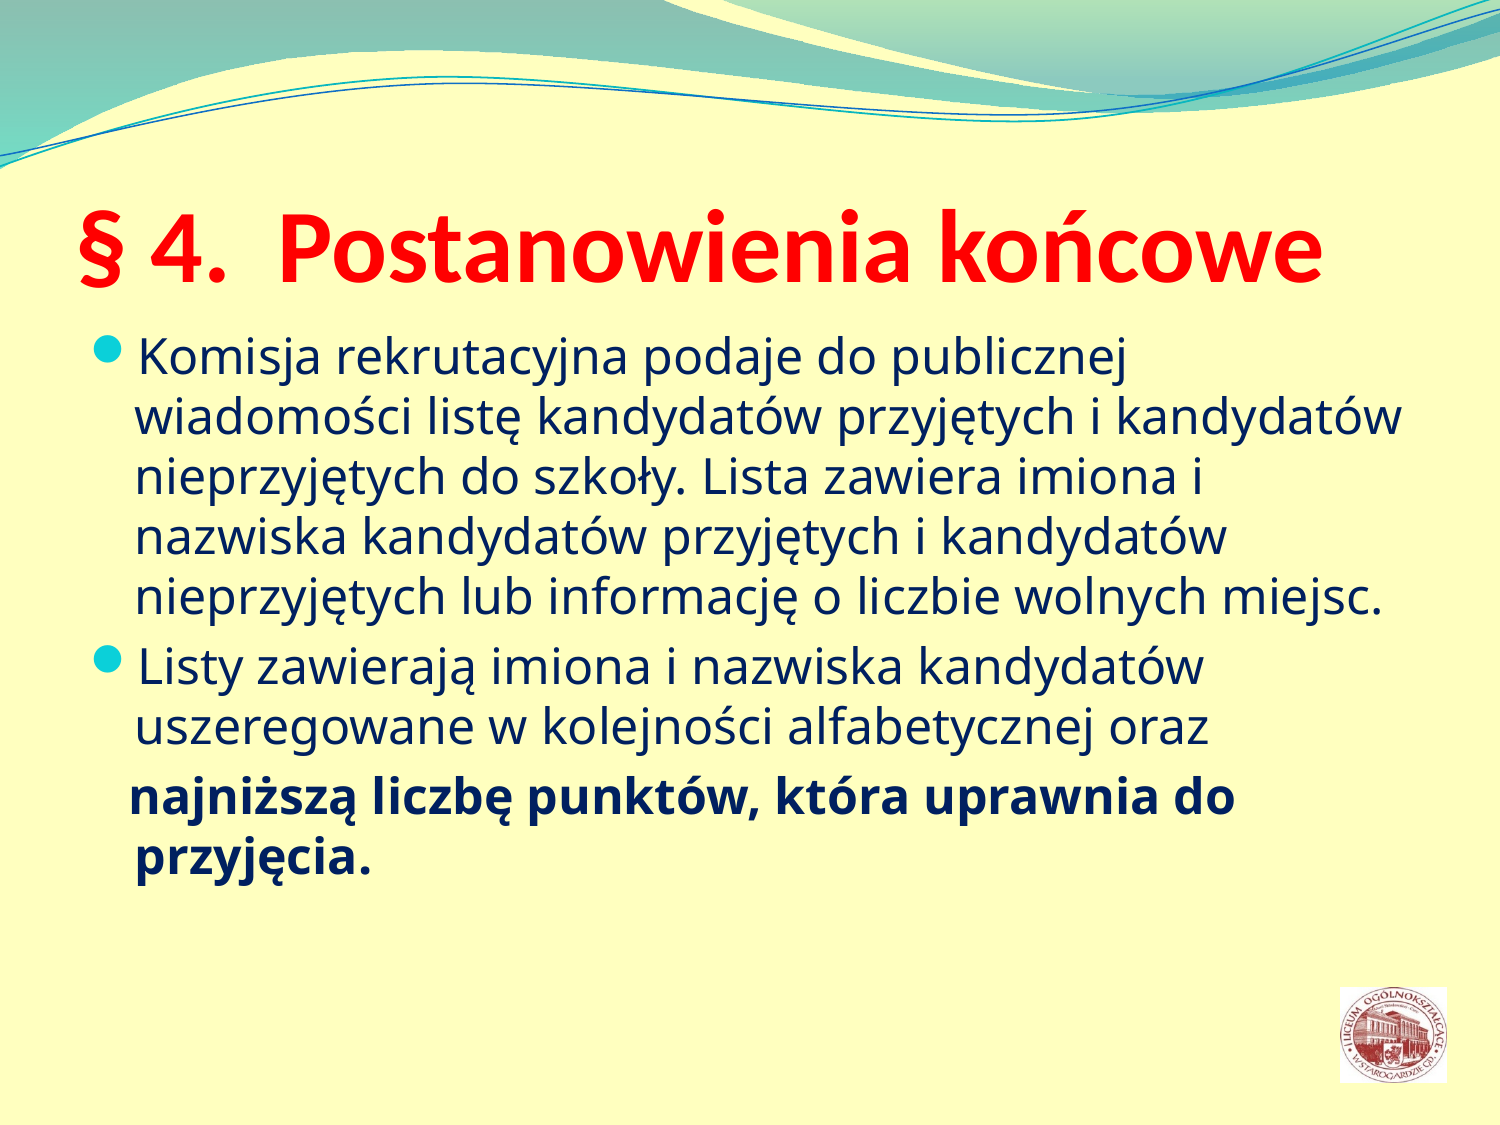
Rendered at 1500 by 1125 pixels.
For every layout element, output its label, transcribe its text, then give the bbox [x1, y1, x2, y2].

list Komisja rekrutacyjna podaje do publicznej wiadomości listę kandydatów przyjętych i kandydatów nieprzyjętych do szkoły. Lista zawiera imiona i nazwiska kandydatów przyjętych i kandydatów nieprzyjętych lub informację o liczbie wolnych miejsc. Listy zawierają imiona i nazwiska kandydatów uszeregowane w kolejności alfabetycznej oraz najniższą liczbę punktów, która uprawnia do przyjęcia. [75, 317, 1425, 1038]
picture [1340, 987, 1448, 1083]
title § 4. Postanowienia końcowe [75, 115, 1425, 303]
